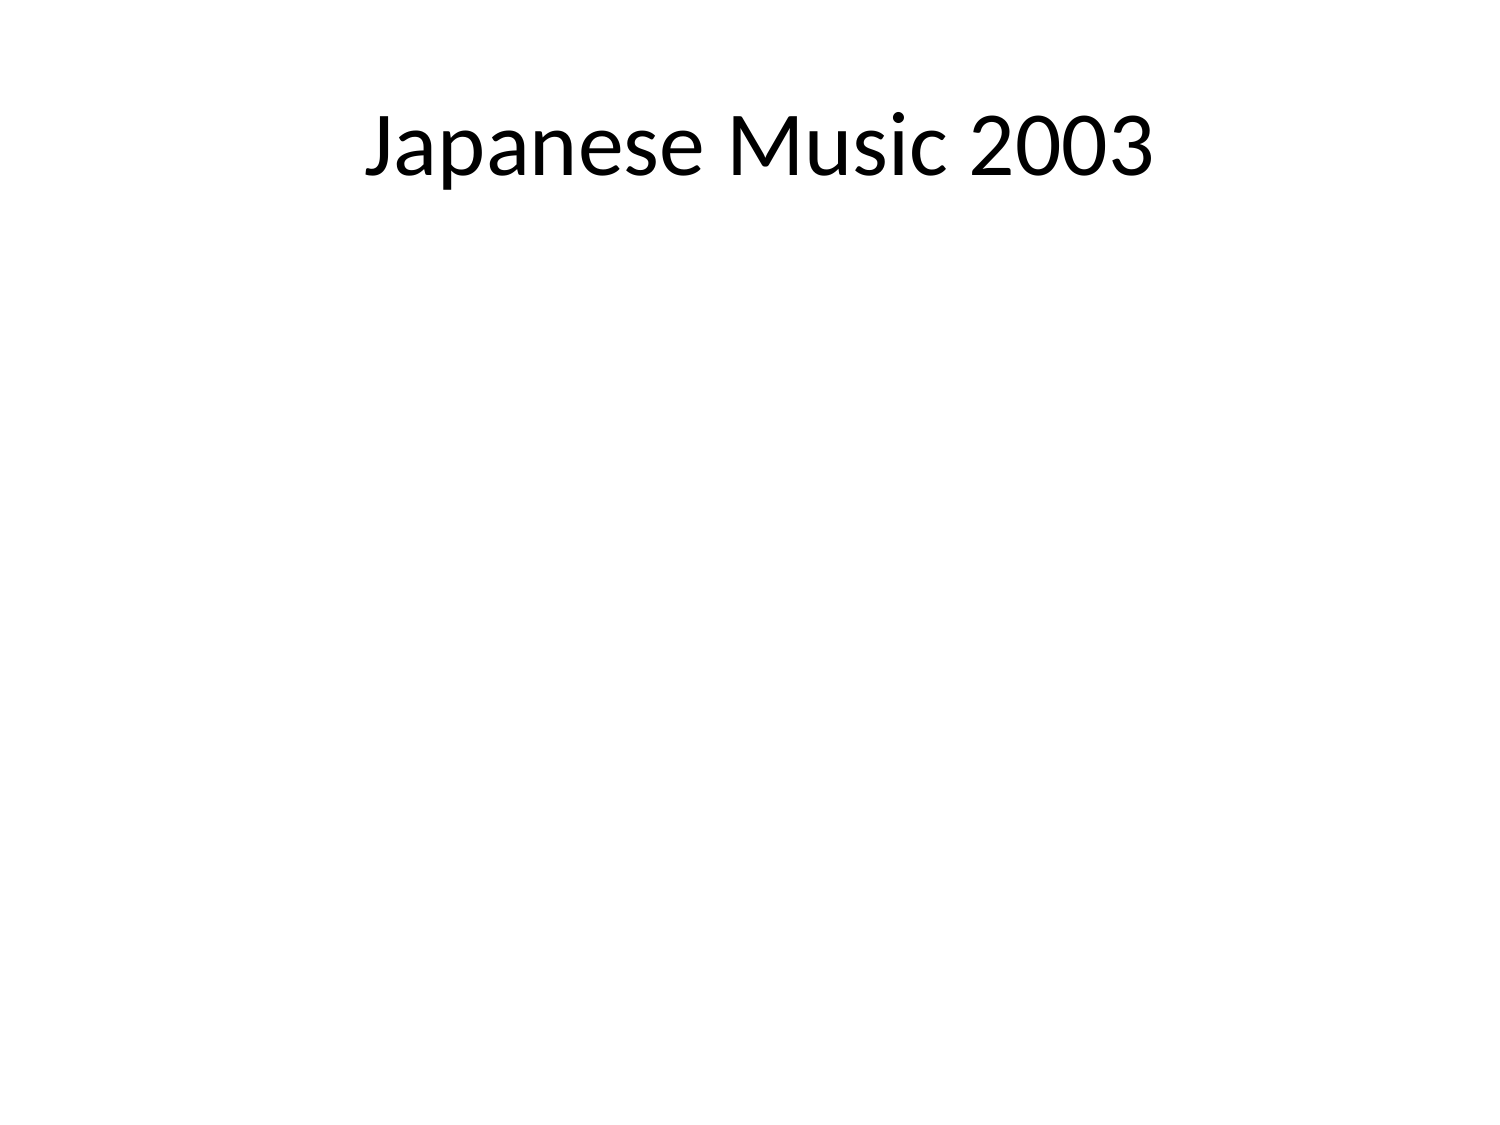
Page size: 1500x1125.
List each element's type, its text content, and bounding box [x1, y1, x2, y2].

title Japanese Music 2003 [75, 45, 1425, 233]
